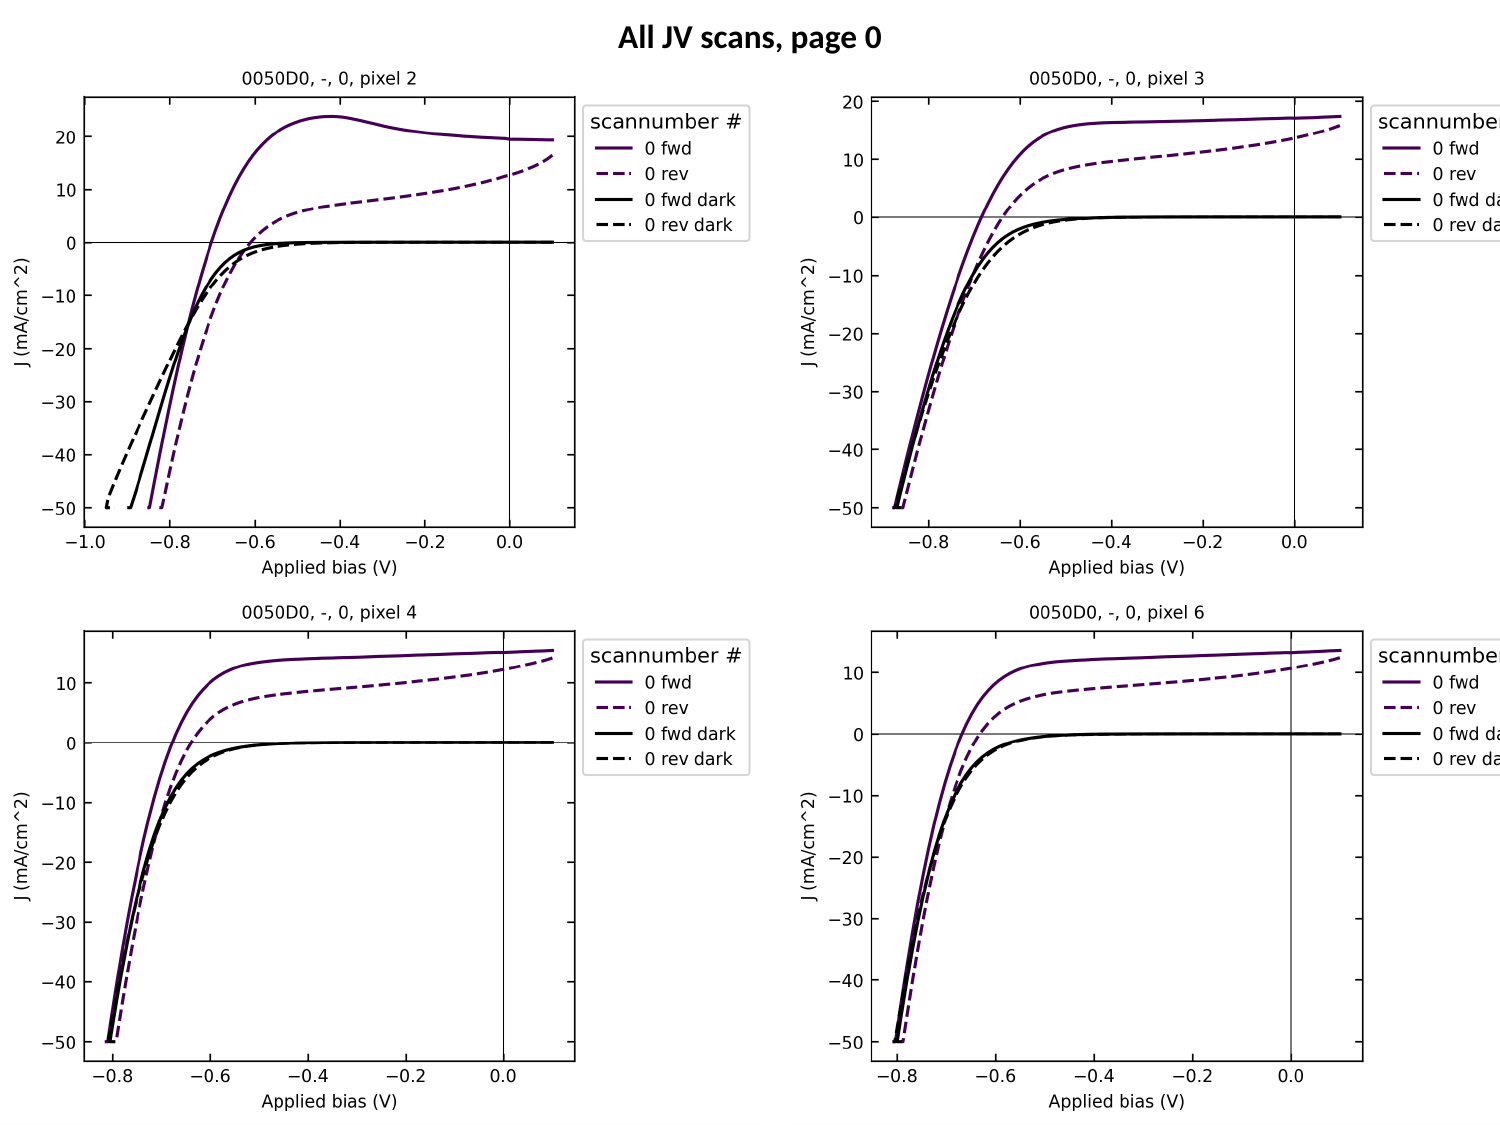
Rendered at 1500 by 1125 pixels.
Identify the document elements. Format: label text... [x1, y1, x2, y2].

picture [787, 56, 1500, 1125]
title All JV scans, page 0 [0, 0, 1500, 75]
picture [0, 56, 764, 1125]
